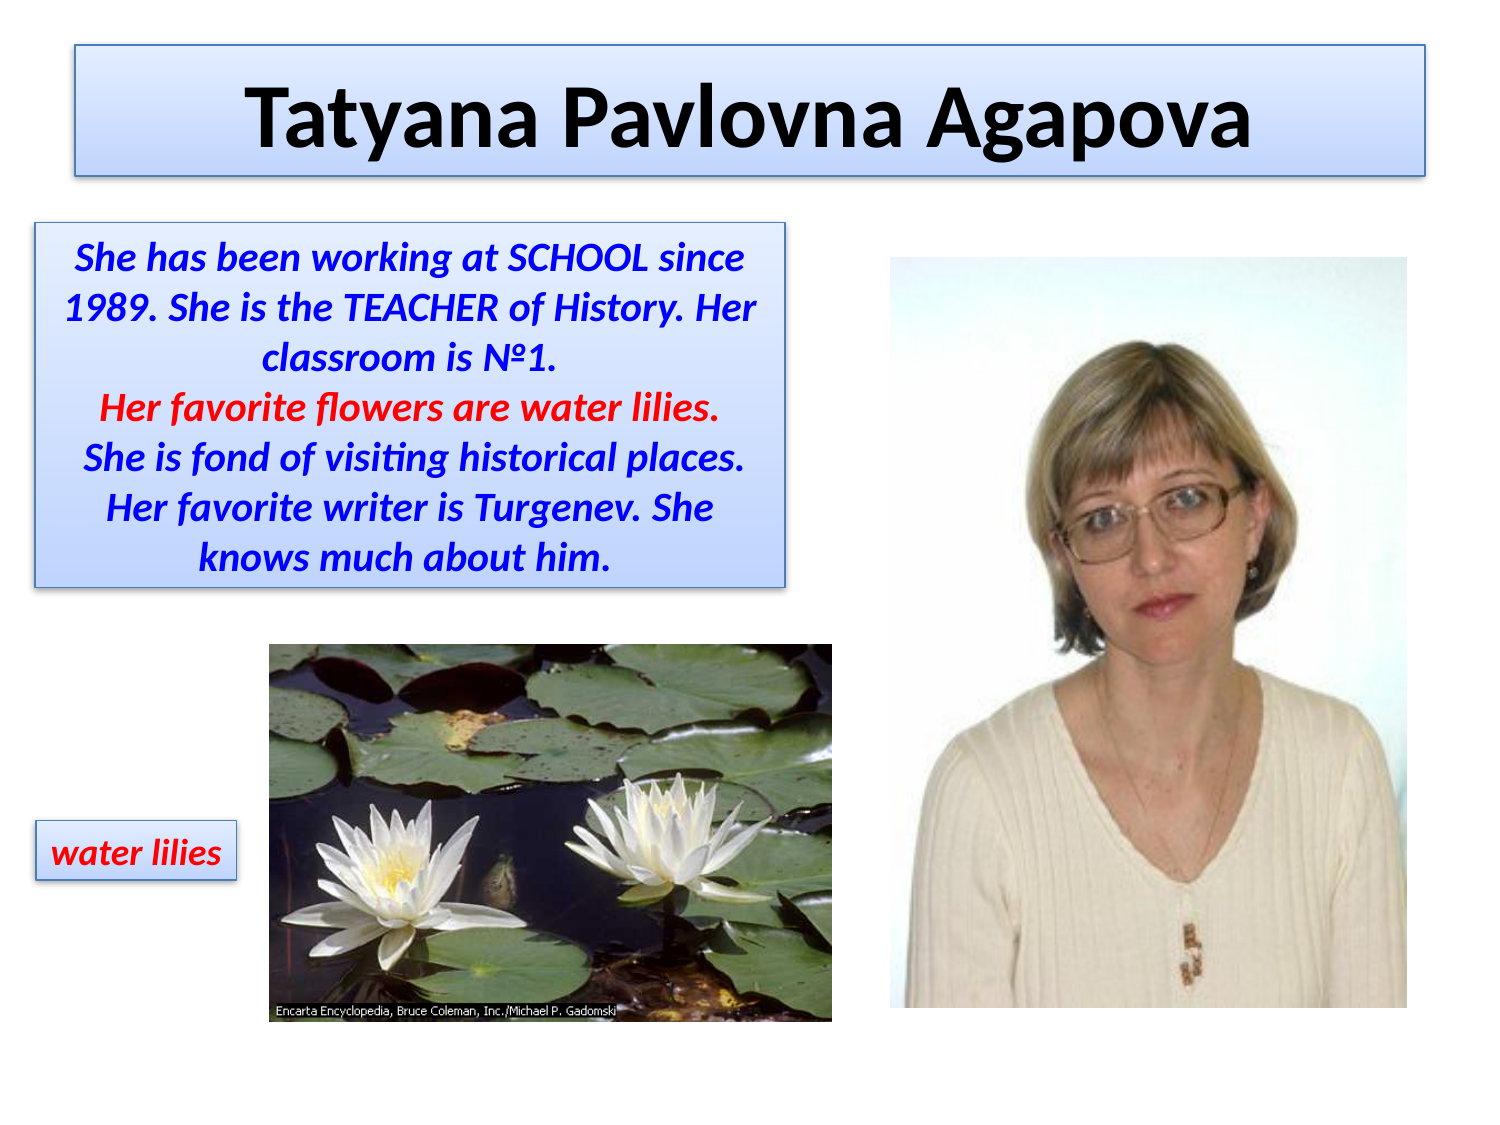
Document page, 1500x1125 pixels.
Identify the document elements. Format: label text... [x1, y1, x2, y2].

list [890, 257, 1407, 1008]
text_box She has been working at SCHOOL since 1989. She is the TEACHER of History. Her classroom is №1. Her favorite flowers are water lilies. She is fond of visiting historical places. Her favorite writer is Turgenev. She knows much about him. [34, 222, 786, 588]
title Tatyana Pavlovna Agapova [74, 44, 1426, 177]
text_box water lilies [35, 820, 237, 881]
picture [269, 644, 833, 1022]
